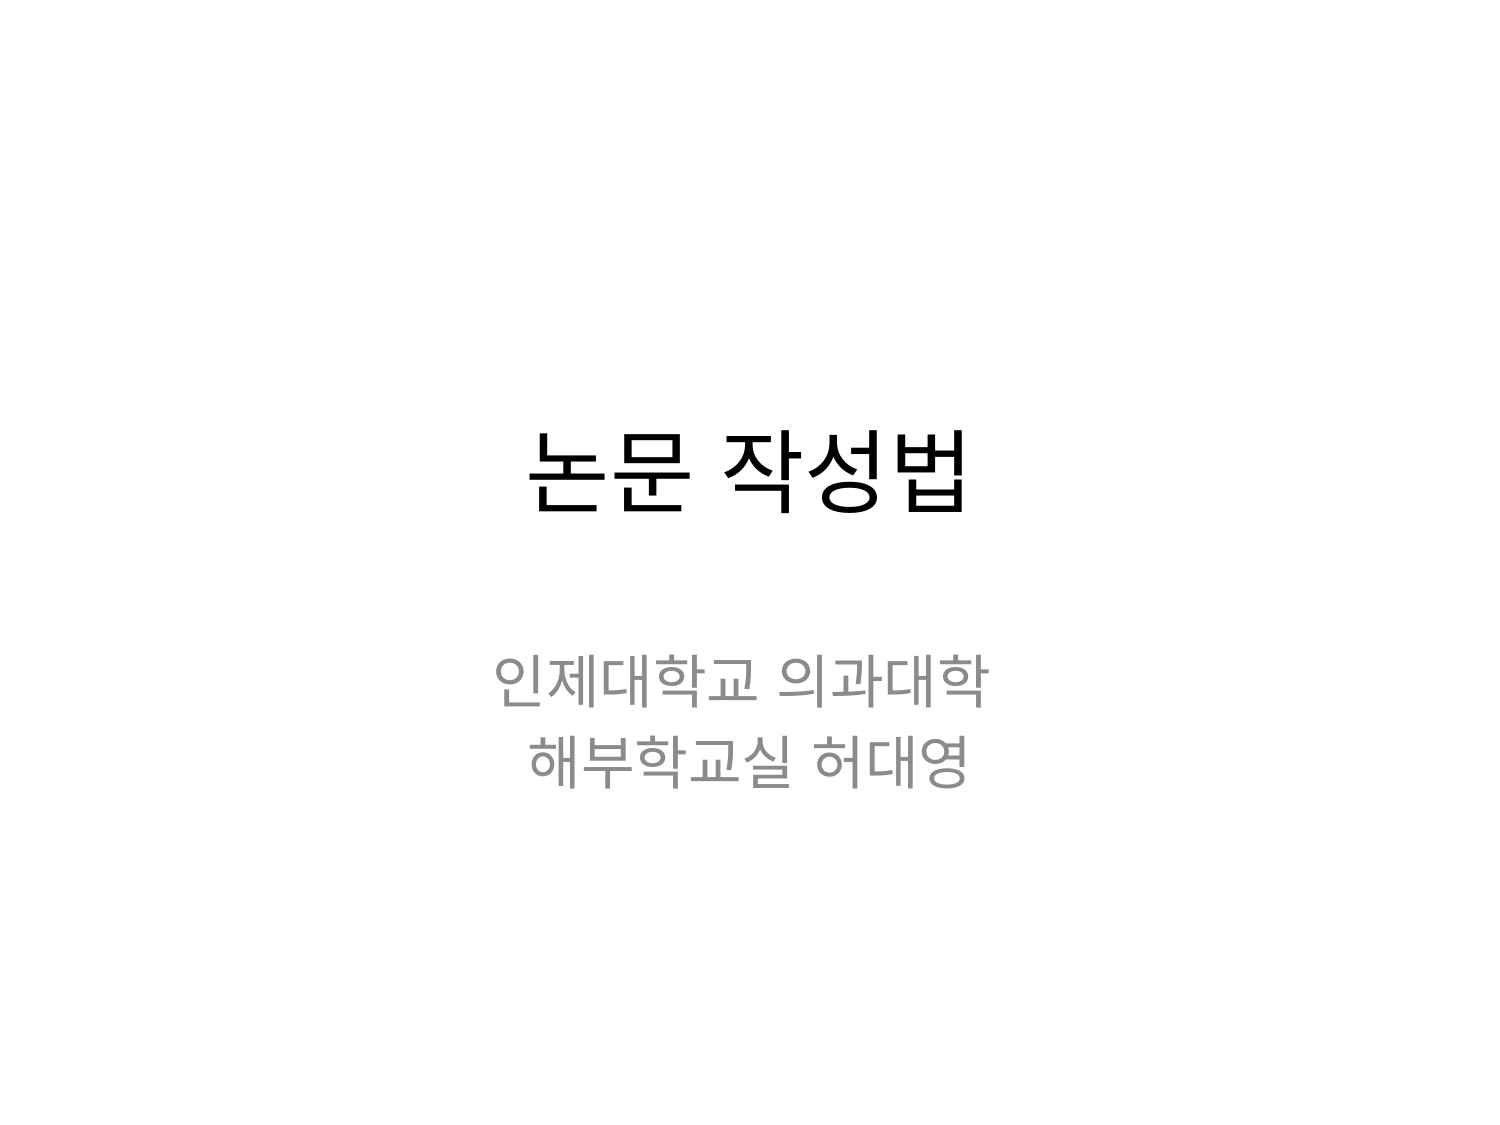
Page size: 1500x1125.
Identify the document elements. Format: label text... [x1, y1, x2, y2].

subtitle 인제대학교 의과대학 해부학교실 허대영 [225, 637, 1275, 925]
title 논문 작성법 [112, 349, 1388, 591]
